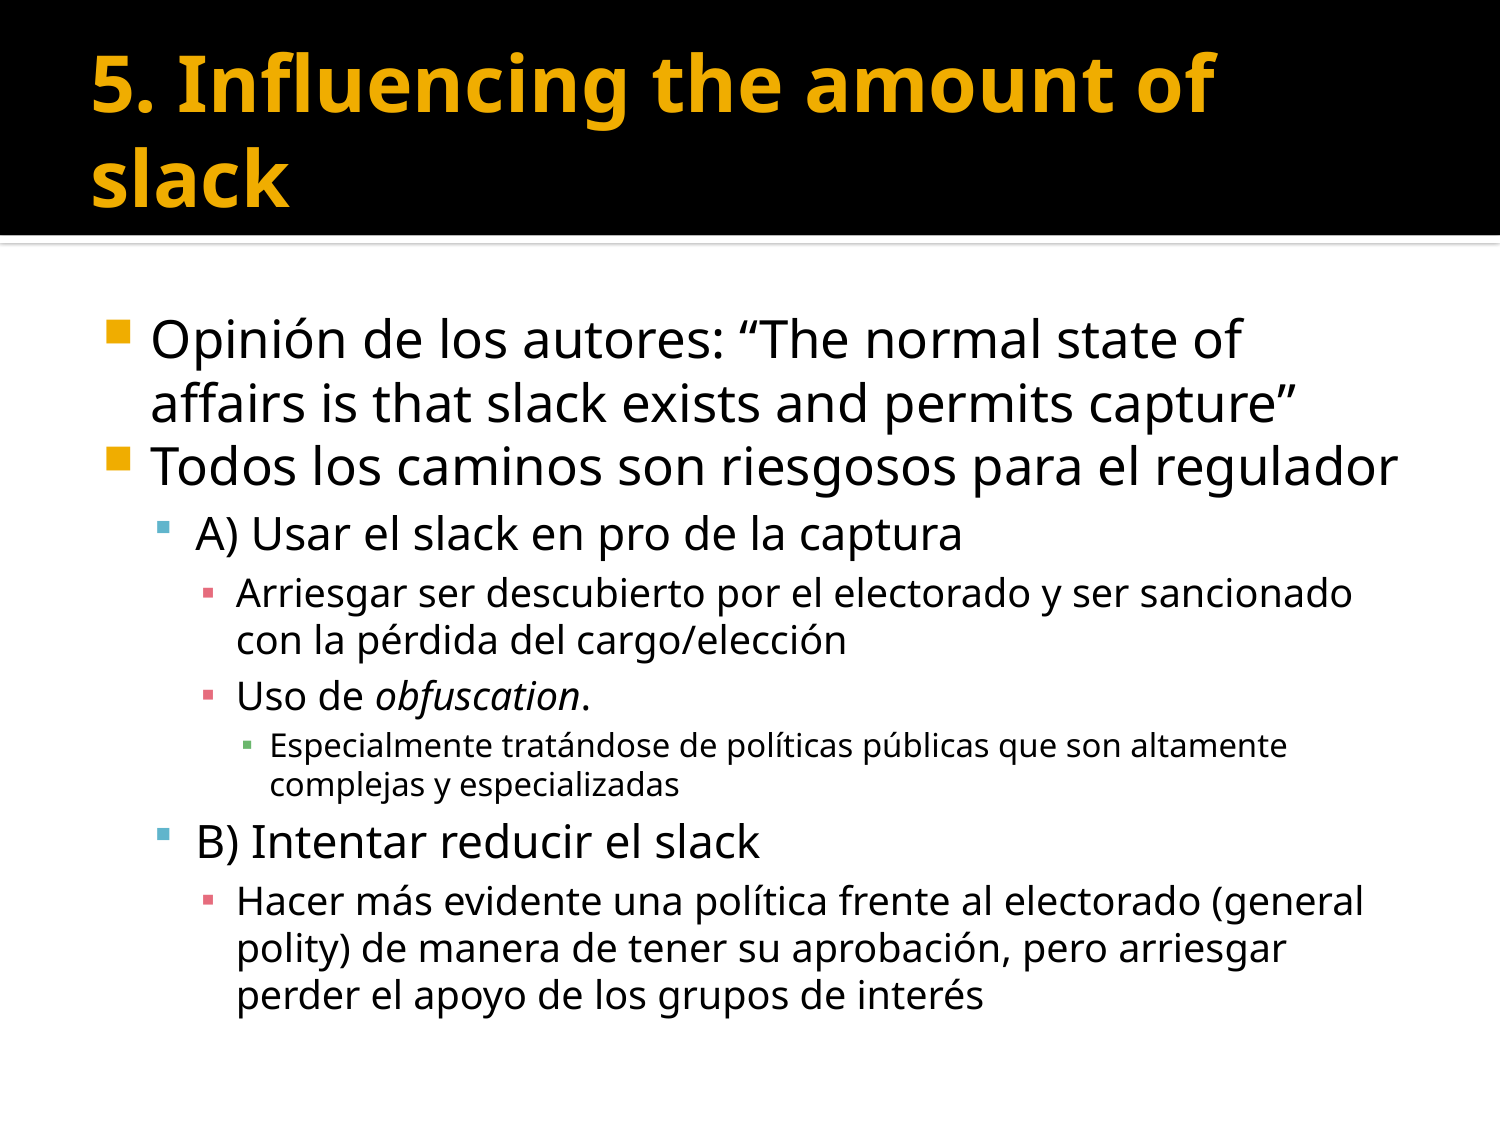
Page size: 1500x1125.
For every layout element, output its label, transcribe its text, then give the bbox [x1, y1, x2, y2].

list Opinión de los autores: “The normal state of affairs is that slack exists and permits capture” Todos los caminos son riesgosos para el regulador A) Usar el slack en pro de la captura Arriesgar ser descubierto por el electorado y ser sancionado con la pérdida del cargo/elección Uso de obfuscation. Especialmente tratándose de políticas públicas que son altamente complejas y especializadas B) Intentar reducir el slack Hacer más evidente una política frente al electorado (general polity) de manera de tener su aprobación, pero arriesgar perder el apoyo de los grupos de interés [75, 291, 1425, 1050]
title 5. Influencing the amount of slack [75, 25, 1425, 231]
